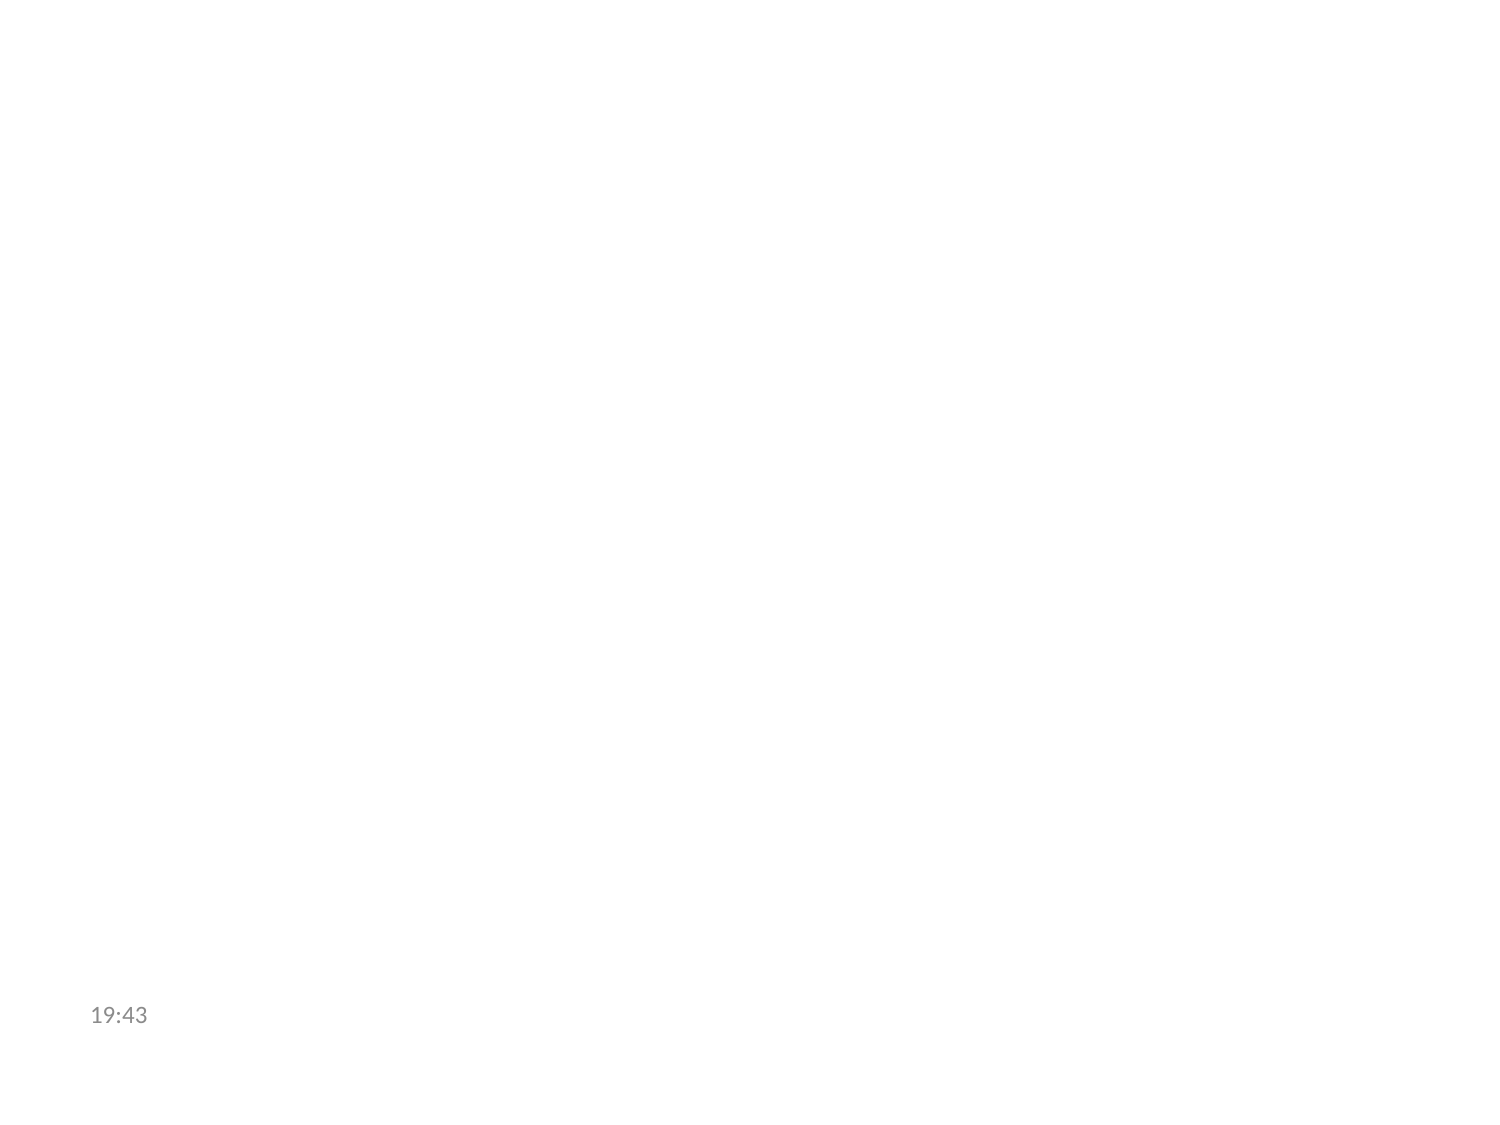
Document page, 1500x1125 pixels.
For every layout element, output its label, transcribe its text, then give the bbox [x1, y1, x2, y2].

text_box 15:35 [75, 983, 425, 1044]
